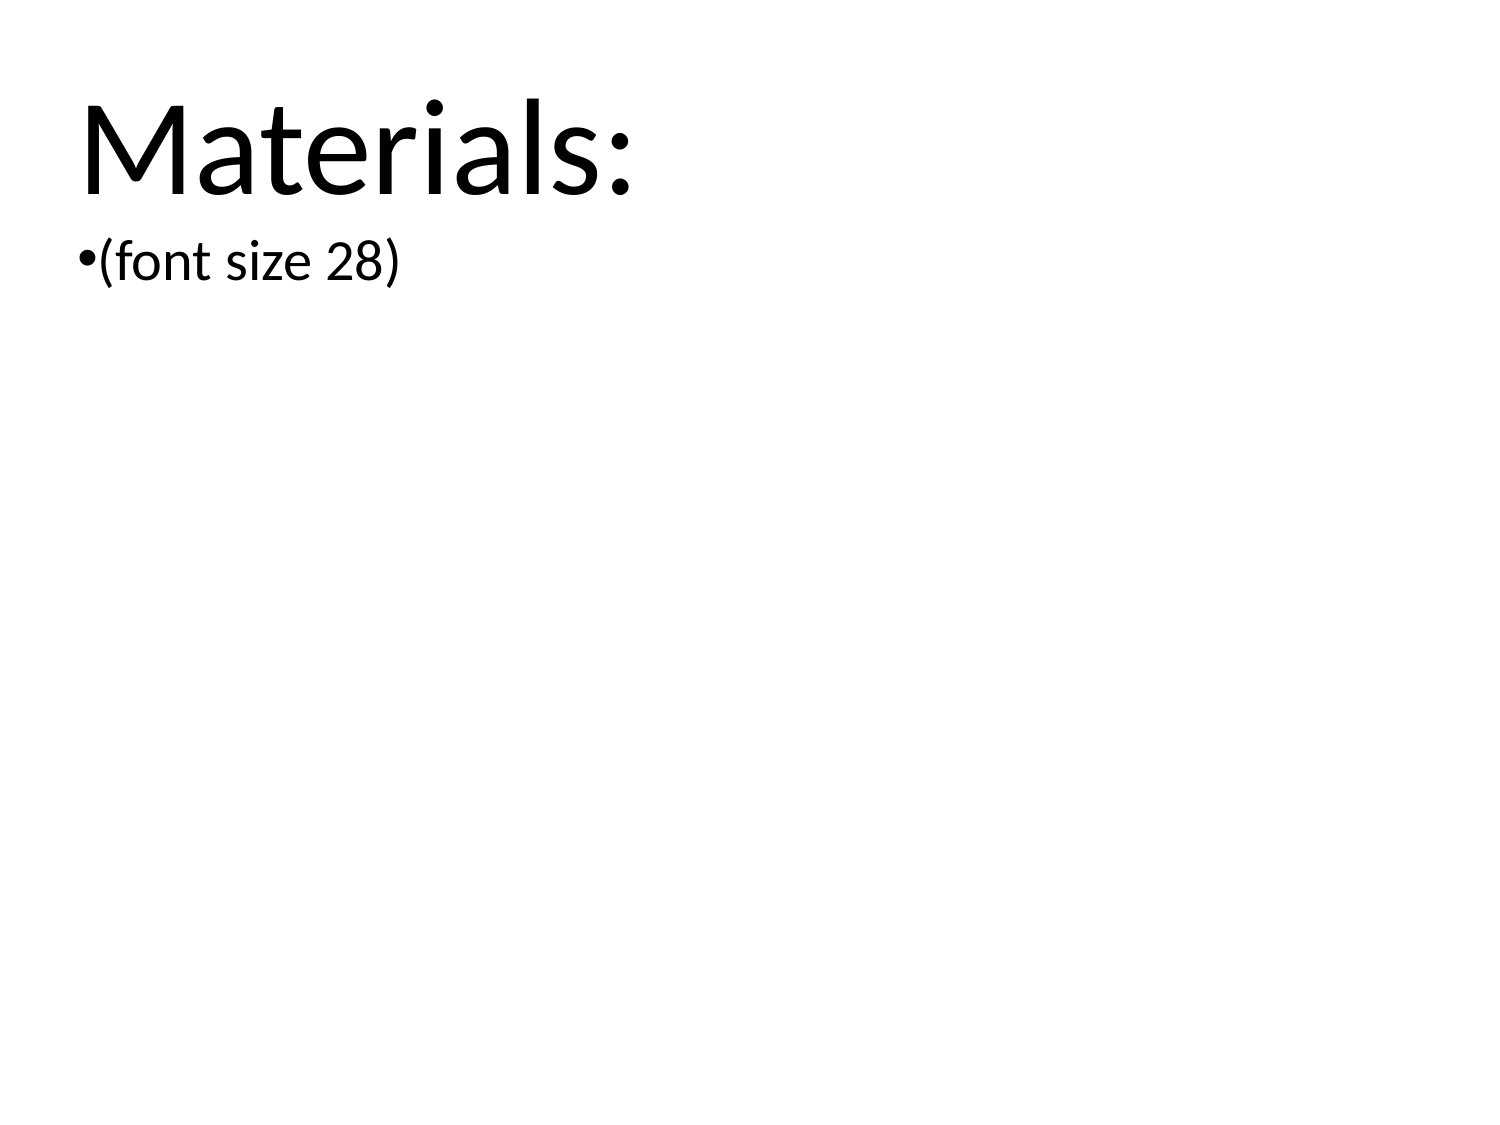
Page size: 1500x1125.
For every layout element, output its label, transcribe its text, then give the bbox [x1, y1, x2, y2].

text_box Materials: (font size 28) [62, 49, 1450, 390]
